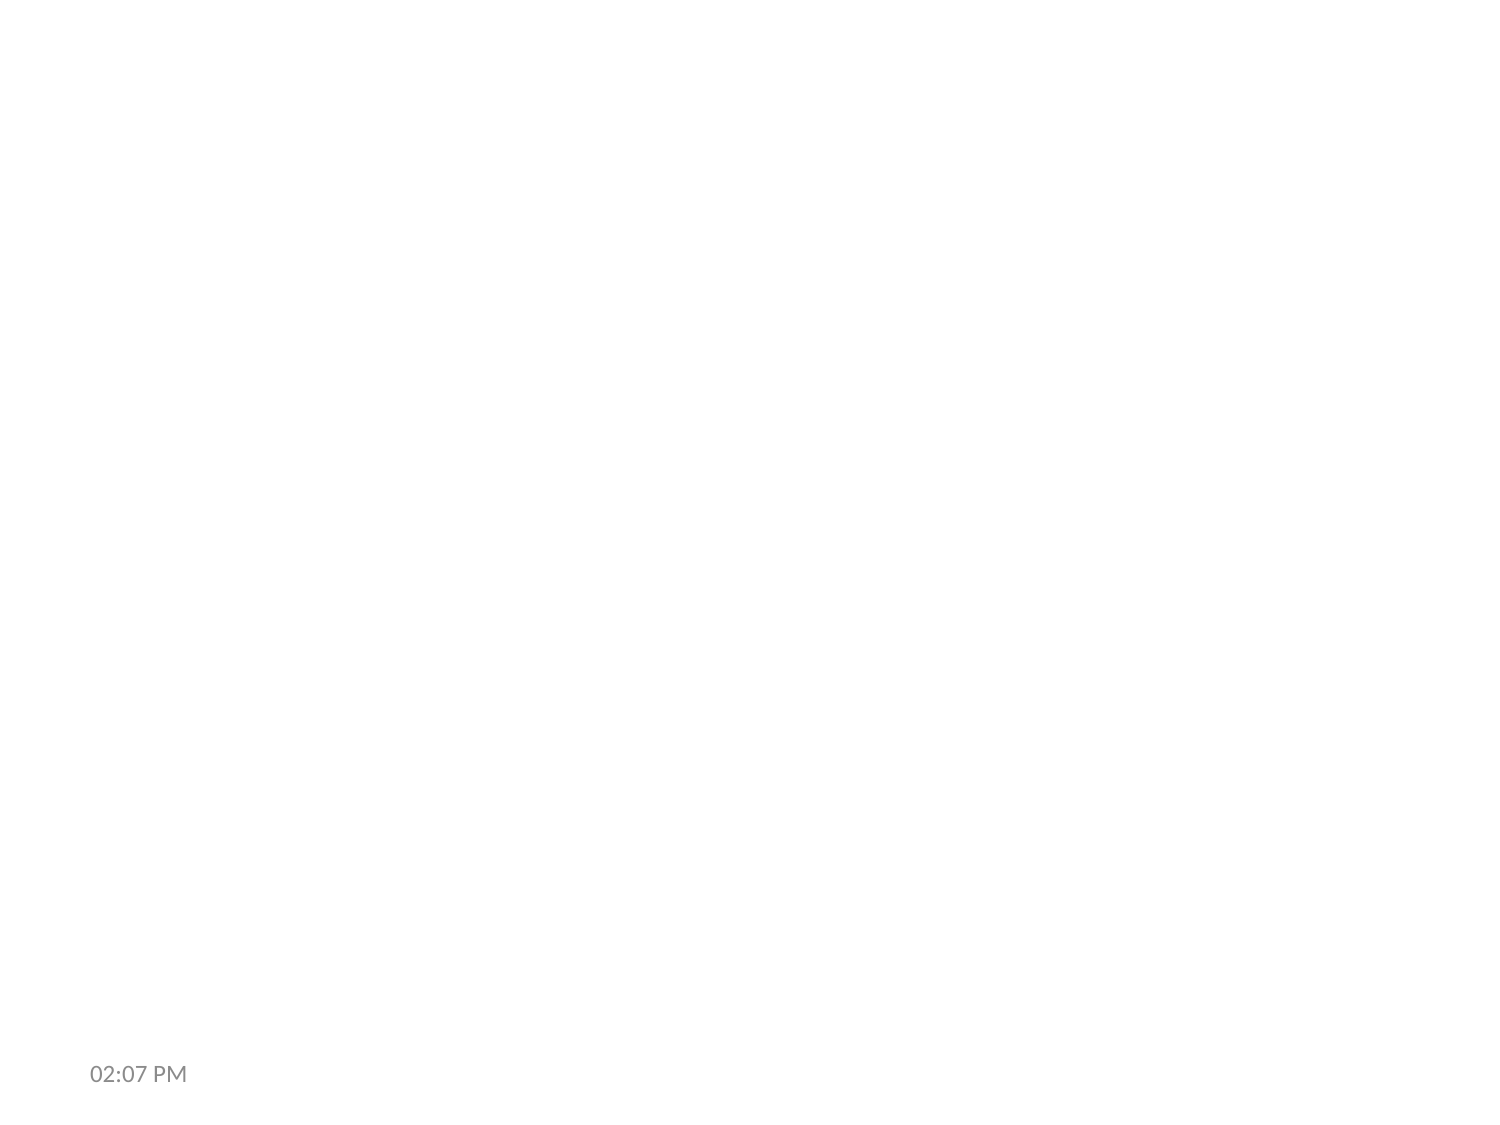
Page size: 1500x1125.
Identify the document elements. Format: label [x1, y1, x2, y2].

slide_number [75, 1042, 425, 1103]
